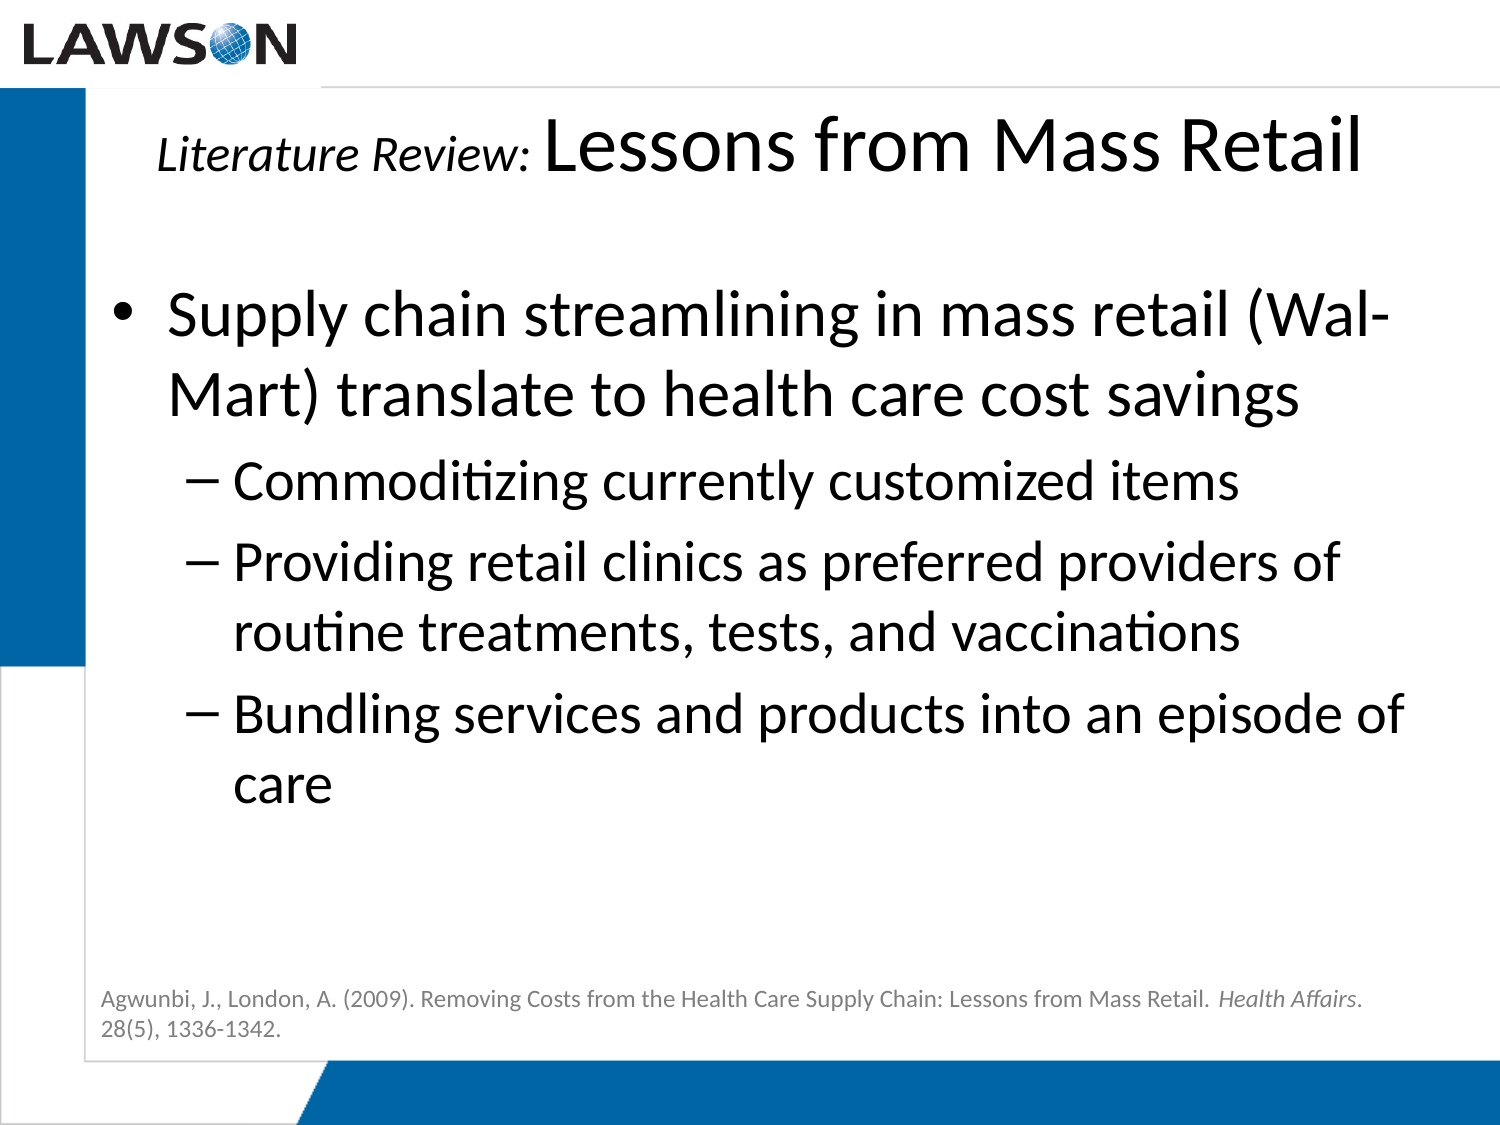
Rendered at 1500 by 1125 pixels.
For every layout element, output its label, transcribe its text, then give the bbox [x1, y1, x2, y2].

title Literature Review: Lessons from Mass Retail [96, 45, 1425, 233]
text_box Agwunbi, J., London, A. (2009). Removing Costs from the Health Care Supply Chain: Lessons from Mass Retail. Health Affairs. 28(5), 1336-1342. [85, 975, 1415, 1096]
list Supply chain streamlining in mass retail (Wal-Mart) translate to health care cost savings Commoditizing currently customized items Providing retail clinics as preferred providers of routine treatments, tests, and vaccinations Bundling services and products into an episode of care [96, 262, 1425, 1005]
picture [0, 0, 1500, 1125]
